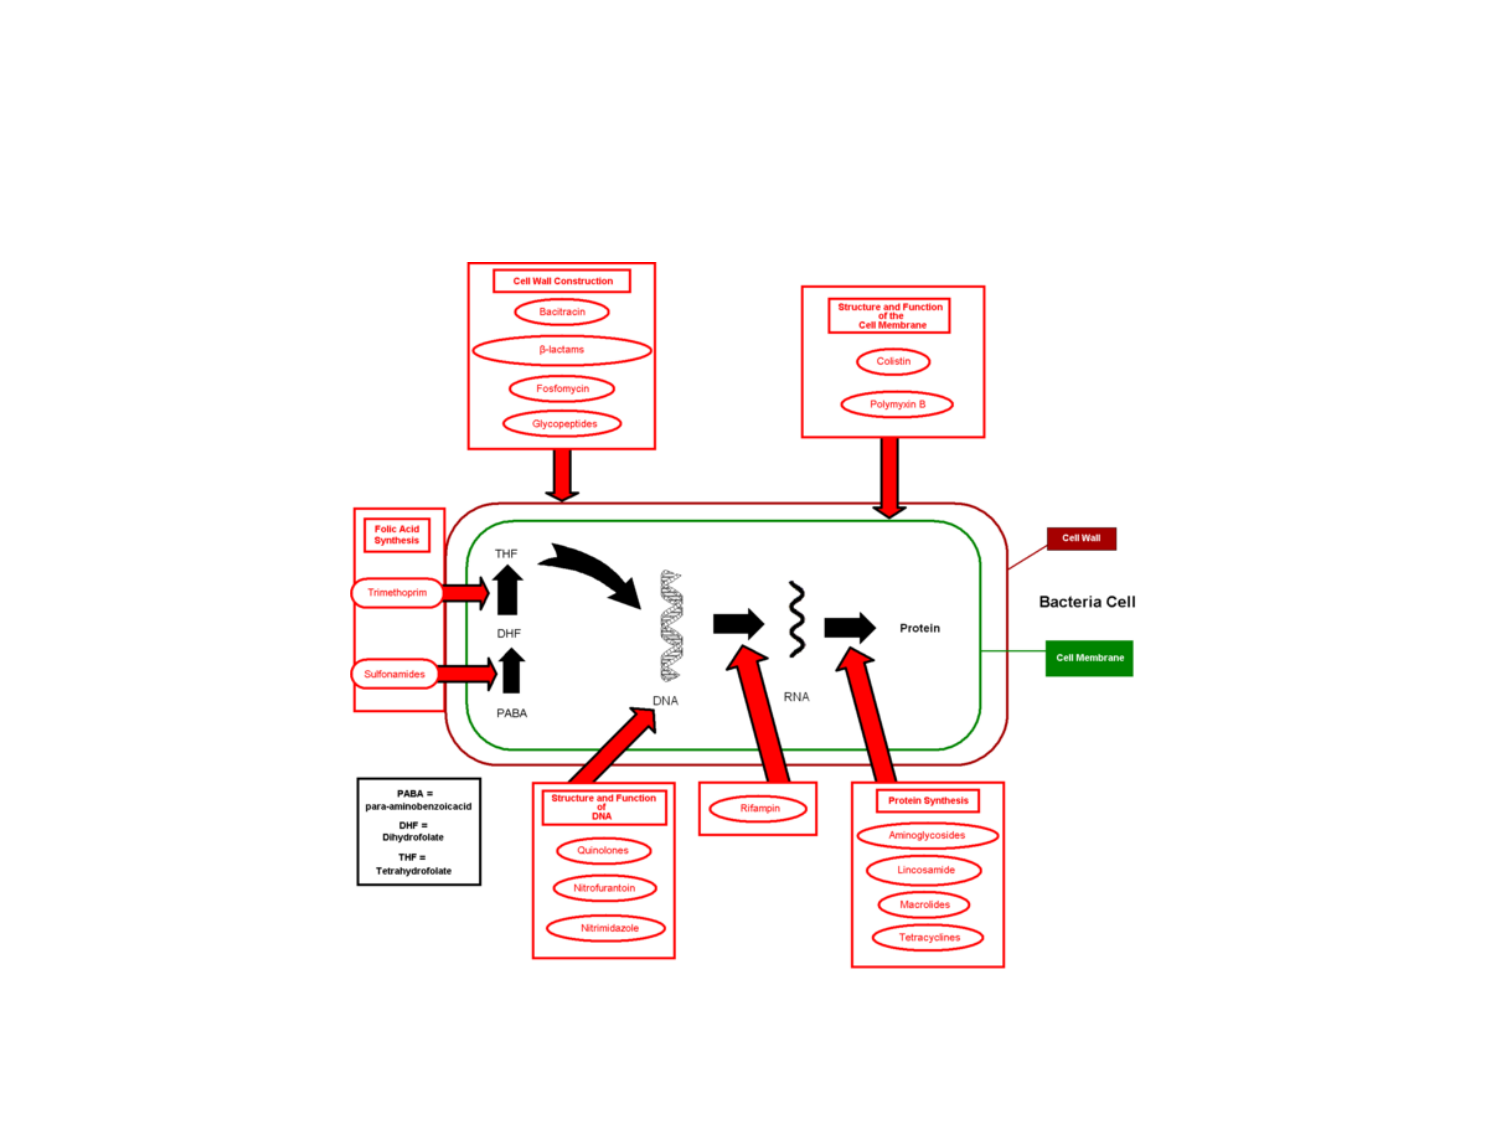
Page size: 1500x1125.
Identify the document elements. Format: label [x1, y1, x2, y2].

list [349, 262, 1150, 1006]
